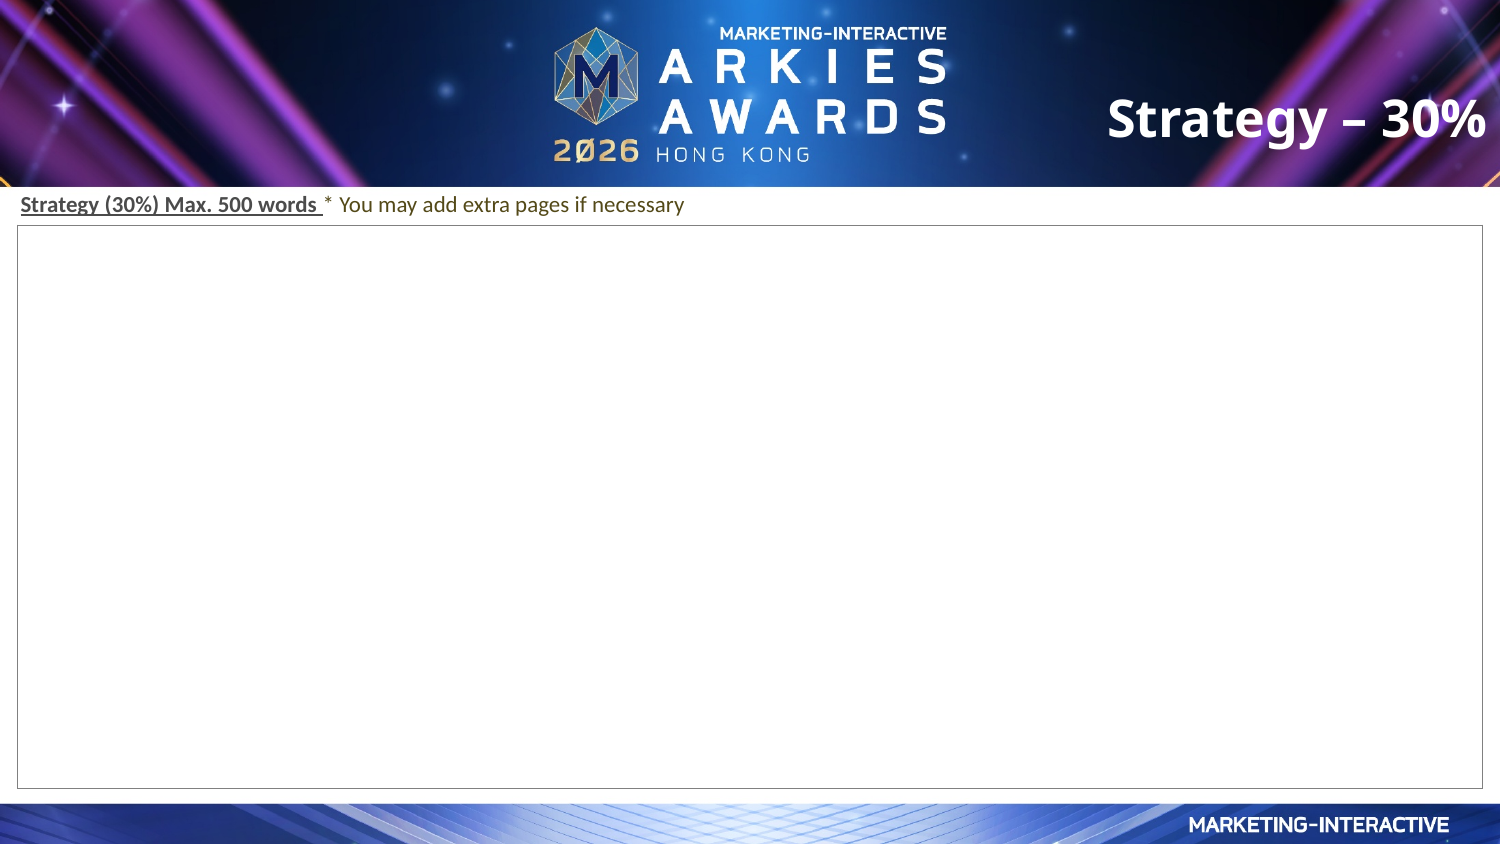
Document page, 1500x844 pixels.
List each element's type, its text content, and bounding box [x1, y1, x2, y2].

picture [0, 0, 1500, 844]
table_header [18, 226, 1482, 788]
text_box Strategy – 30% [1092, 73, 1500, 160]
text_box Strategy (30%) Max. 500 words * You may add extra pages if necessary [5, 182, 916, 225]
